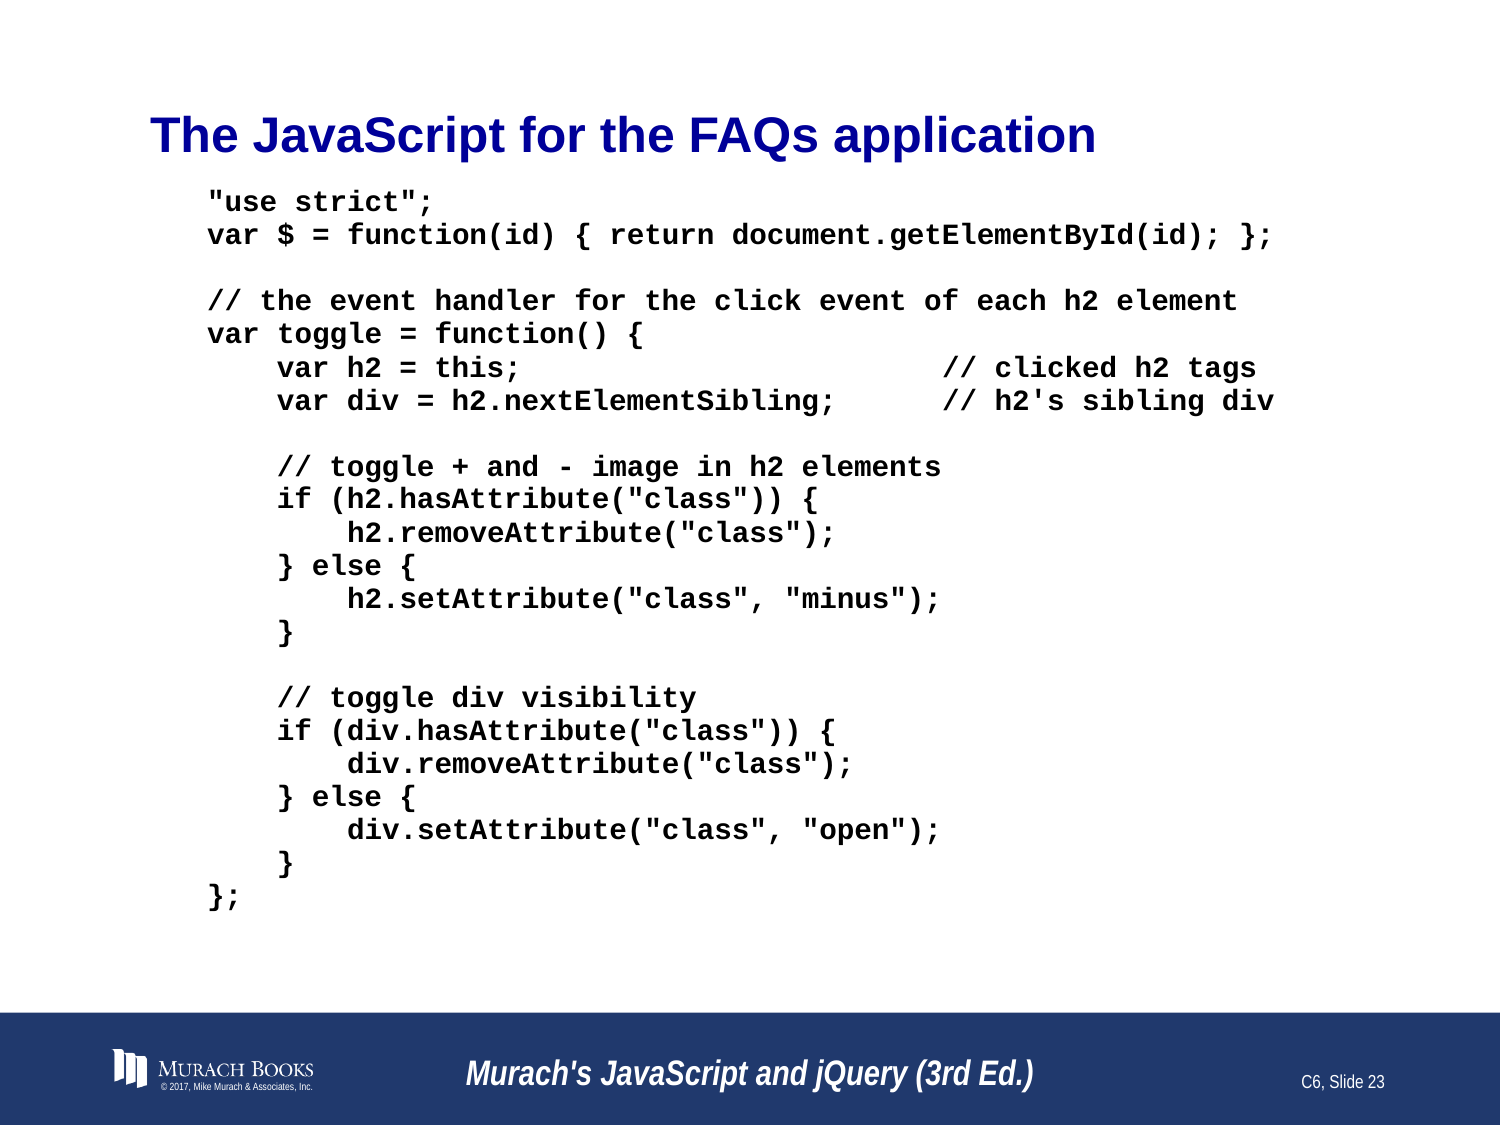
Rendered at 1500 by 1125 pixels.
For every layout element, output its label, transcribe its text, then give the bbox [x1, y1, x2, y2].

footer © 2017, Mike Murach & Associates, Inc. [12, 1025, 463, 1100]
slide_number Murach's JavaScript and jQuery (3rd Ed.) [463, 1025, 1050, 1100]
title The JavaScript for the FAQs application [150, 102, 1350, 164]
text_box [149, 187, 1388, 979]
slide_number C6, Slide 23 [1087, 1025, 1400, 1100]
